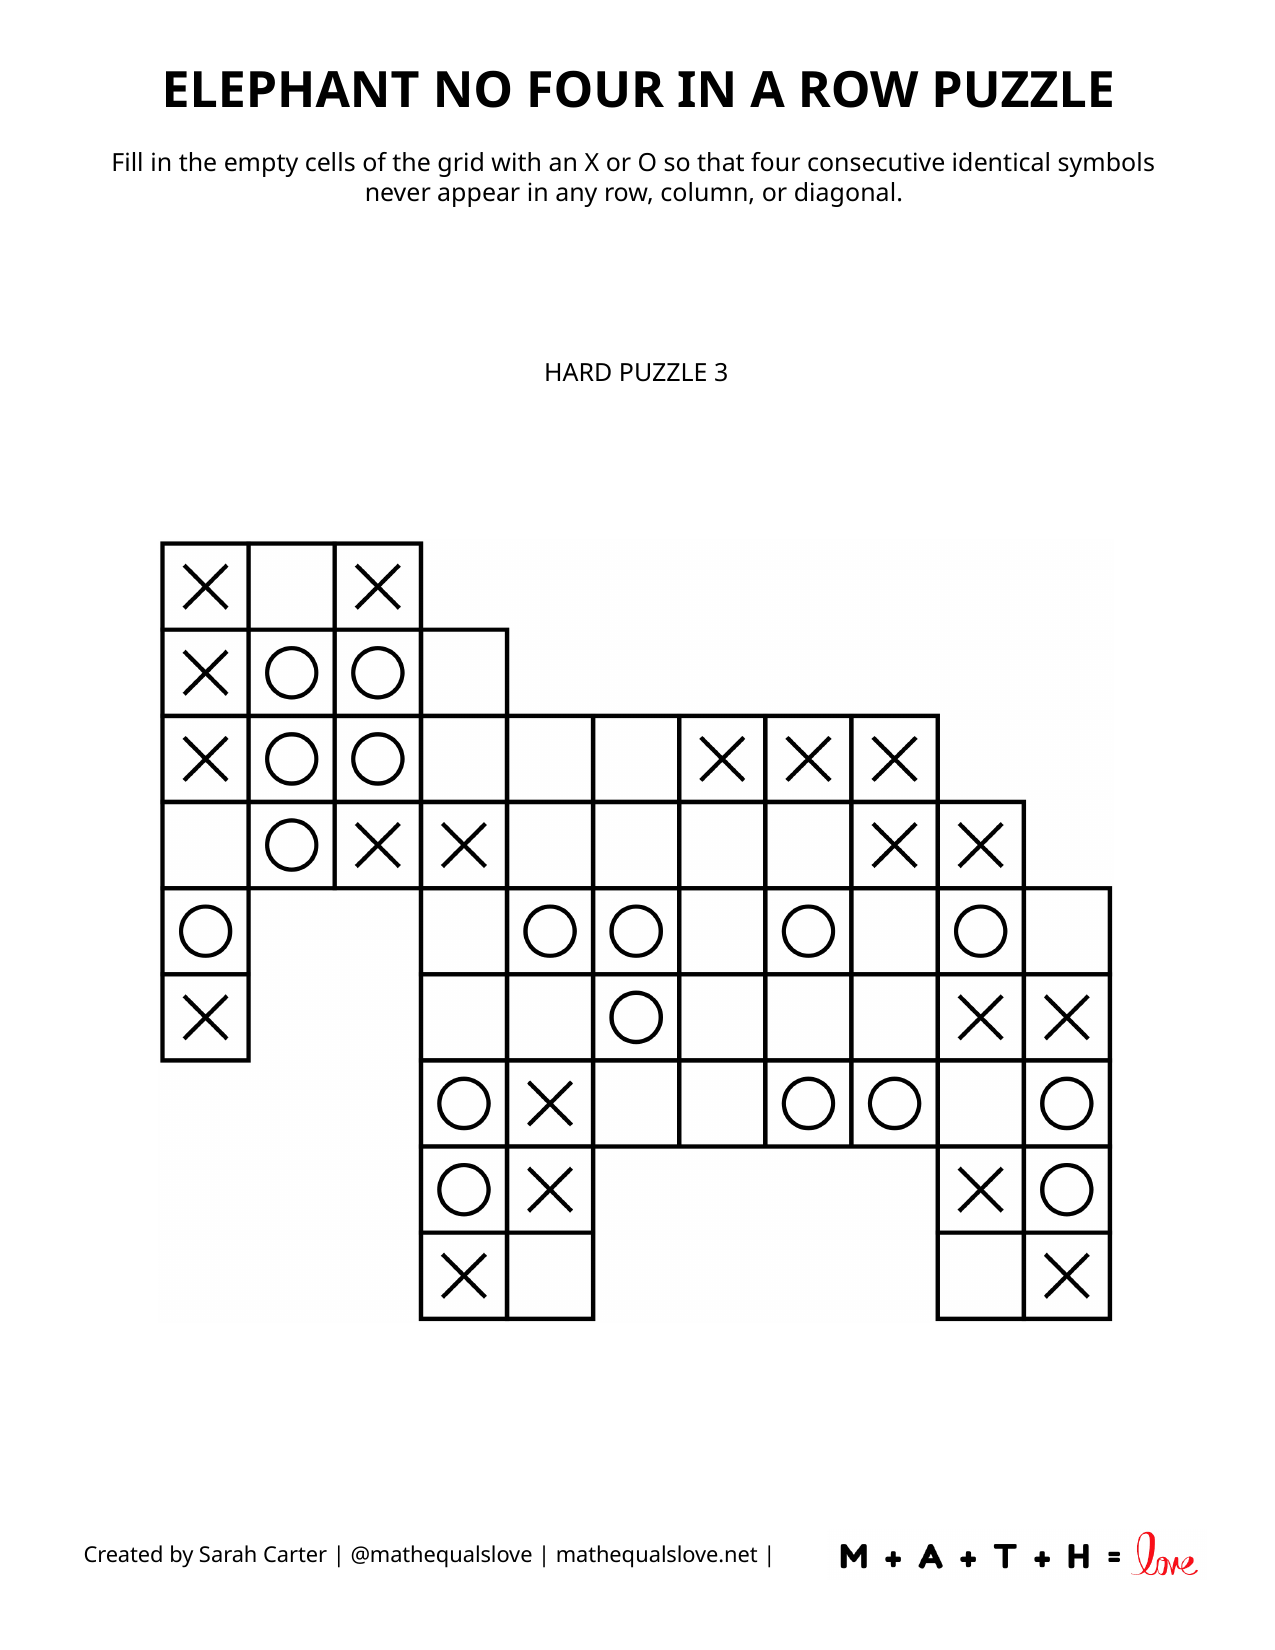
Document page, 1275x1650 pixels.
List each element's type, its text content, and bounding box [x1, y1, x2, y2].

text_box Fill in the empty cells of the grid with an X or O so that four consecutive identical symbols never appear in any row, column, or diagonal. [0, 139, 1275, 215]
picture [826, 1528, 1207, 1580]
text_box HARD PUZZLE 3 [158, 356, 1115, 407]
picture [157, 538, 1115, 1324]
text_box ELEPHANT NO FOUR IN A ROW PUZZLE [66, 49, 1211, 125]
text_box Created by Sarah Carter | @mathequalslove | mathequalslove.net | [68, 1533, 826, 1575]
